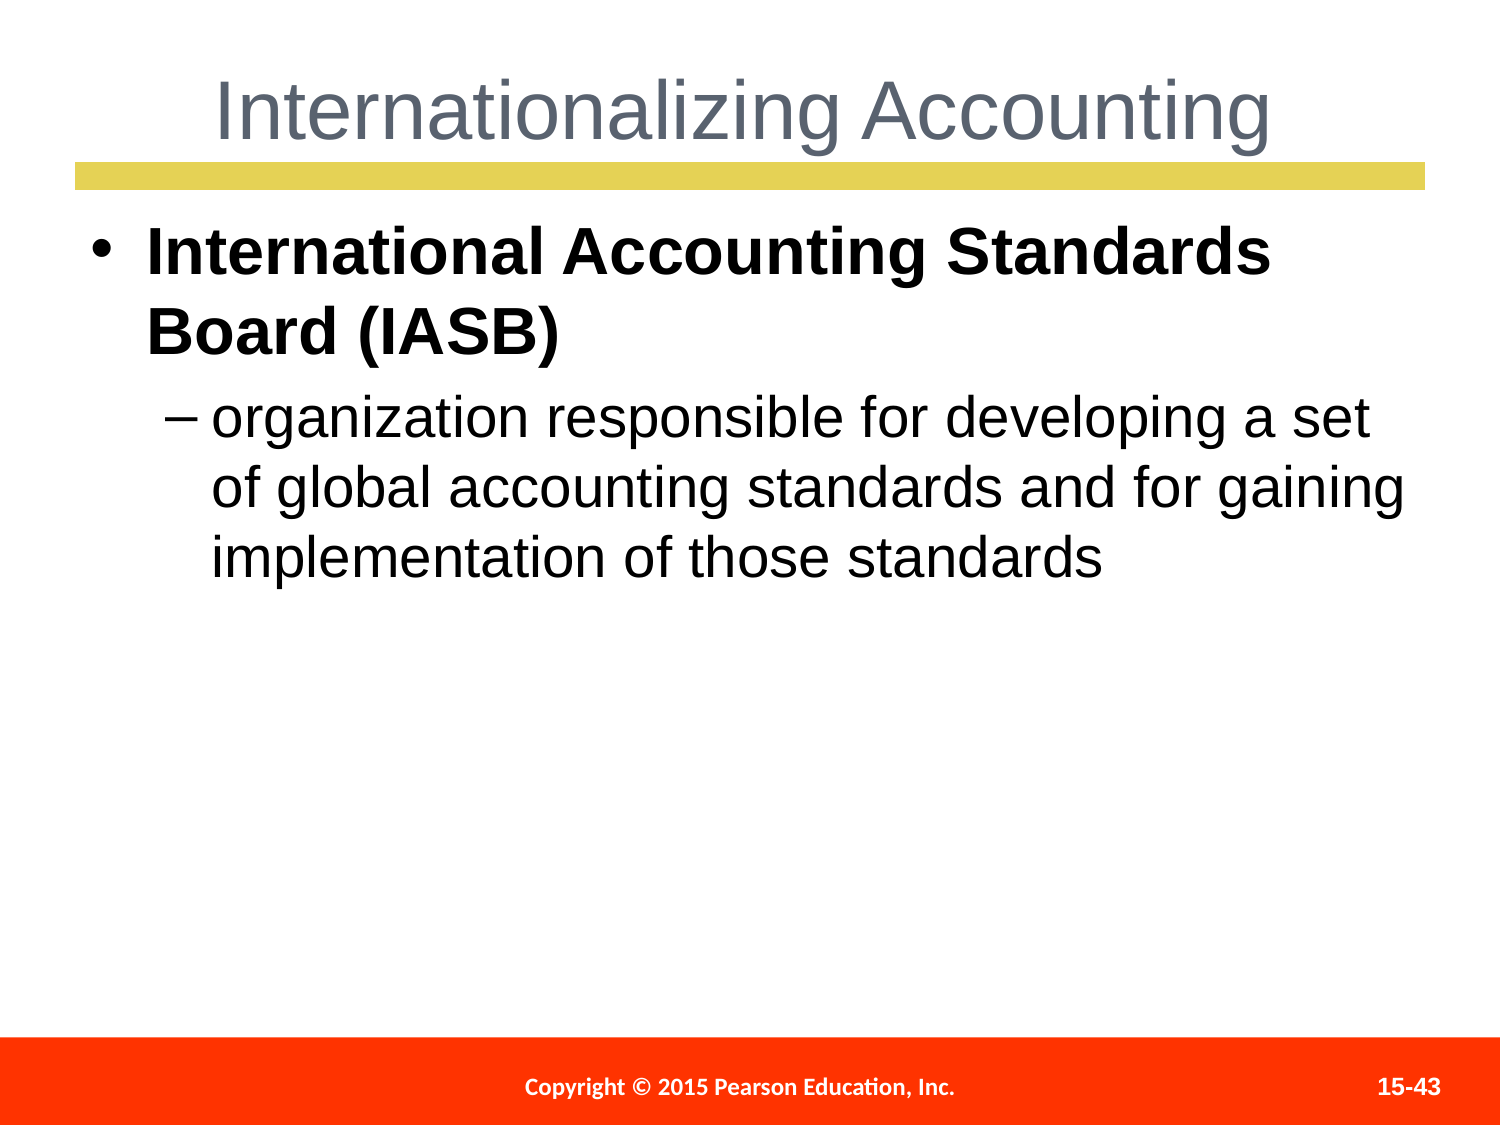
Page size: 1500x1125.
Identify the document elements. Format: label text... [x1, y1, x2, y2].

list International Accounting Standards Board (IASB) organization responsible for developing a set of global accounting standards and for gaining implementation of those standards [74, 199, 1426, 1006]
title Internationalizing Accounting [49, 12, 1438, 201]
